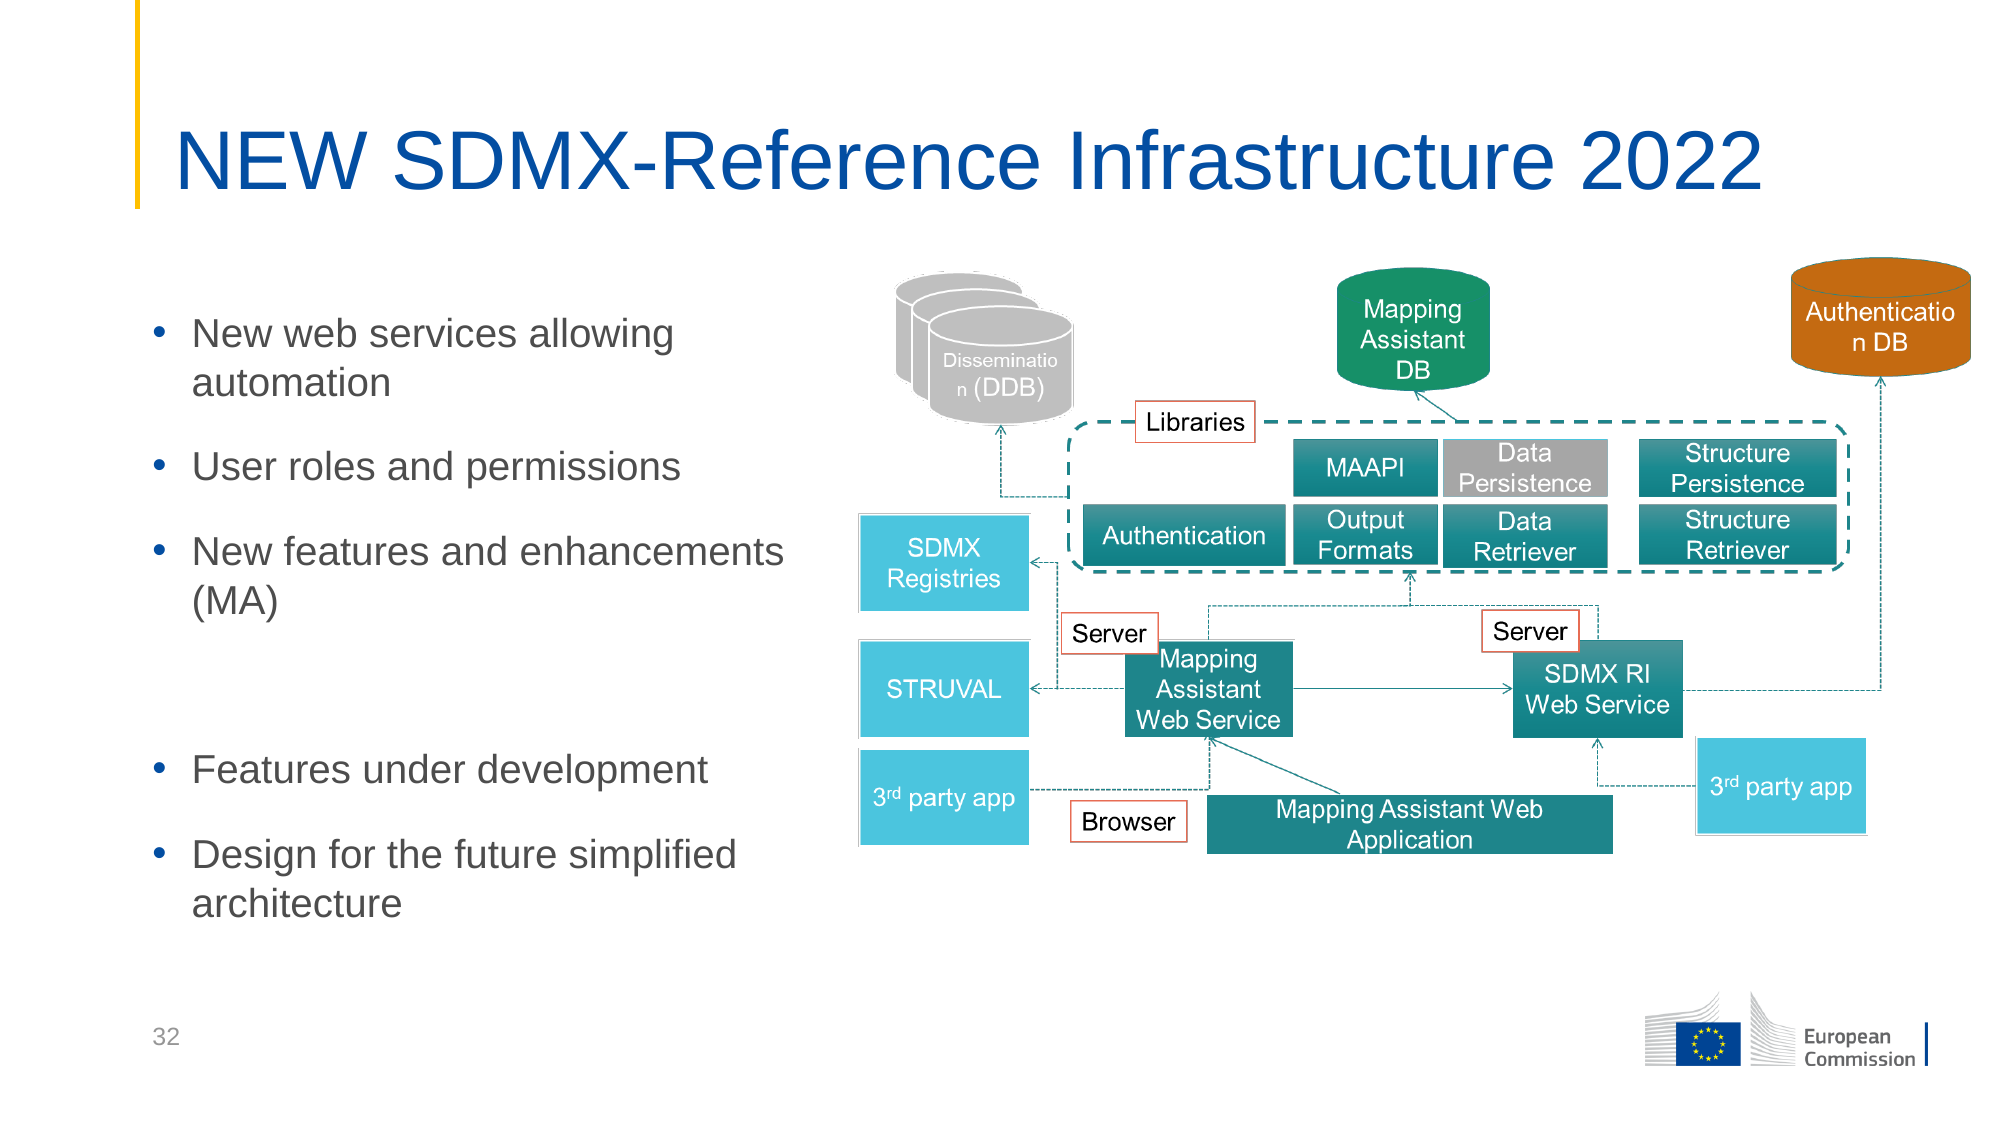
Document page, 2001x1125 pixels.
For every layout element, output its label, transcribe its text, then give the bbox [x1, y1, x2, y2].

picture [1645, 991, 1928, 1066]
title NEW SDMX-Reference Infrastructure 2022 [159, 79, 1885, 208]
list New web services allowing automation User roles and permissions New features and enhancements (MA) Features under development Design for the future simplified architecture [137, 299, 841, 937]
picture [856, 257, 1971, 870]
slide_number 32 [137, 1005, 588, 1066]
